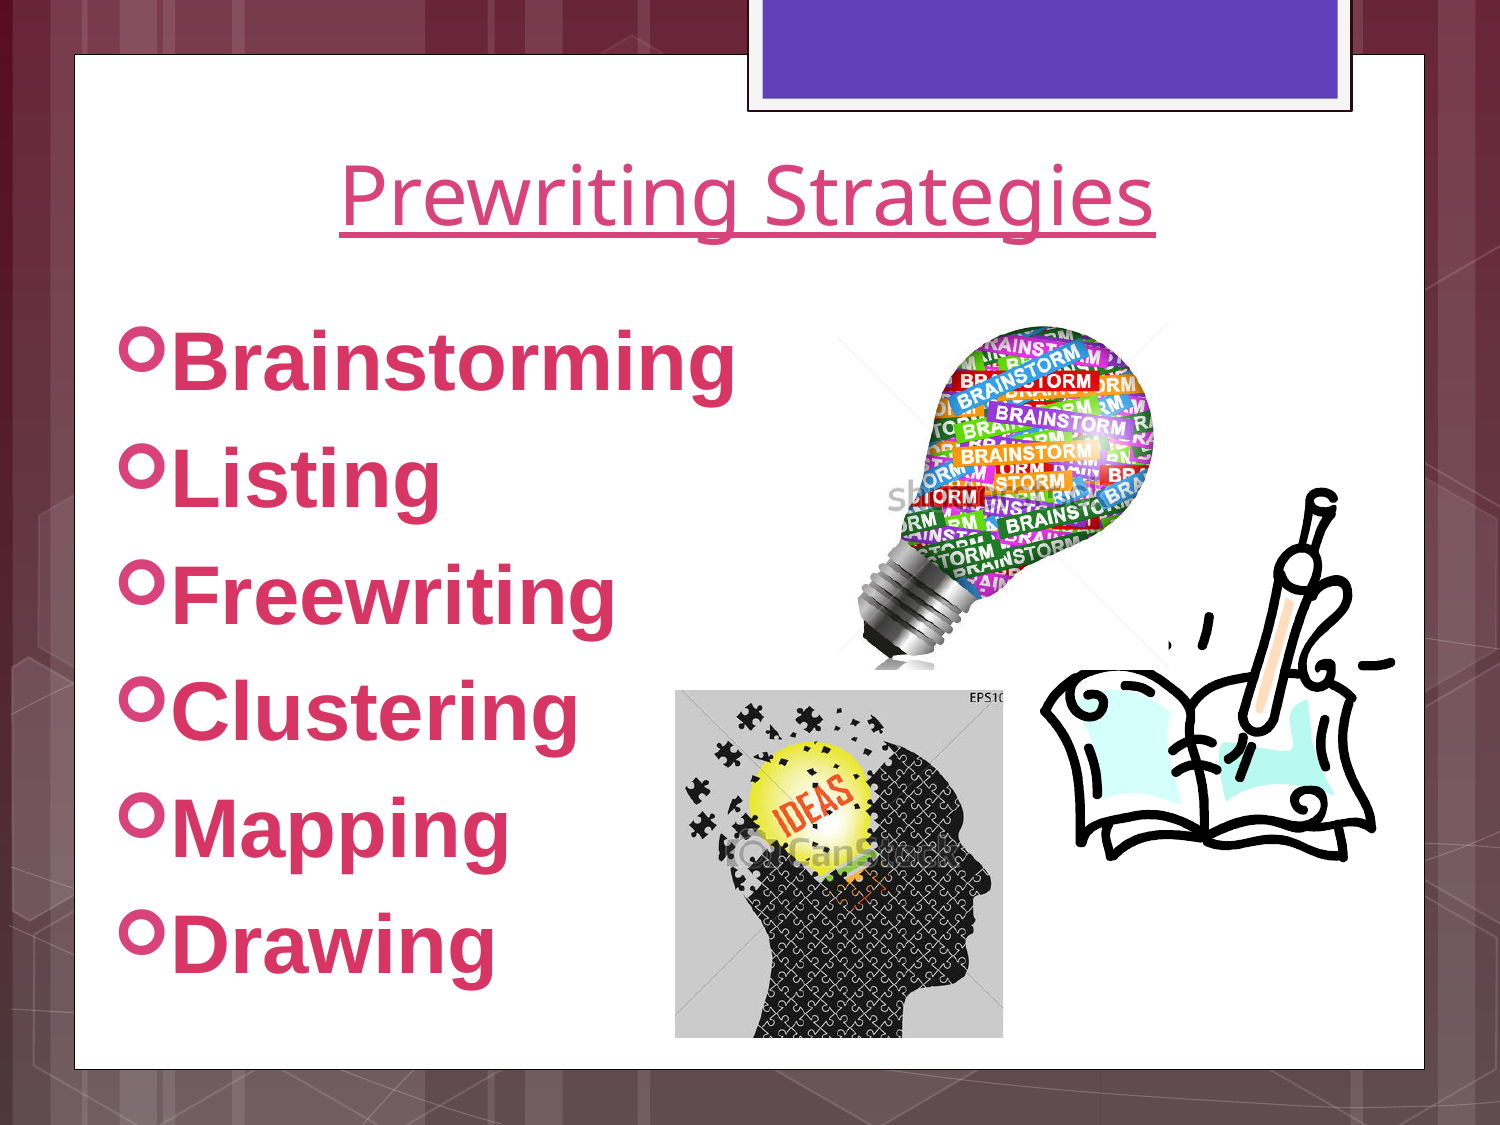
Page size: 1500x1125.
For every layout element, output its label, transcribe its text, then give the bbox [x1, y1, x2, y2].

picture [674, 690, 1004, 1038]
title Prewriting Strategies [171, 62, 1324, 250]
list Brainstorming Listing Freewriting Clustering Mapping Drawing [87, 299, 1413, 957]
picture [837, 313, 1401, 868]
